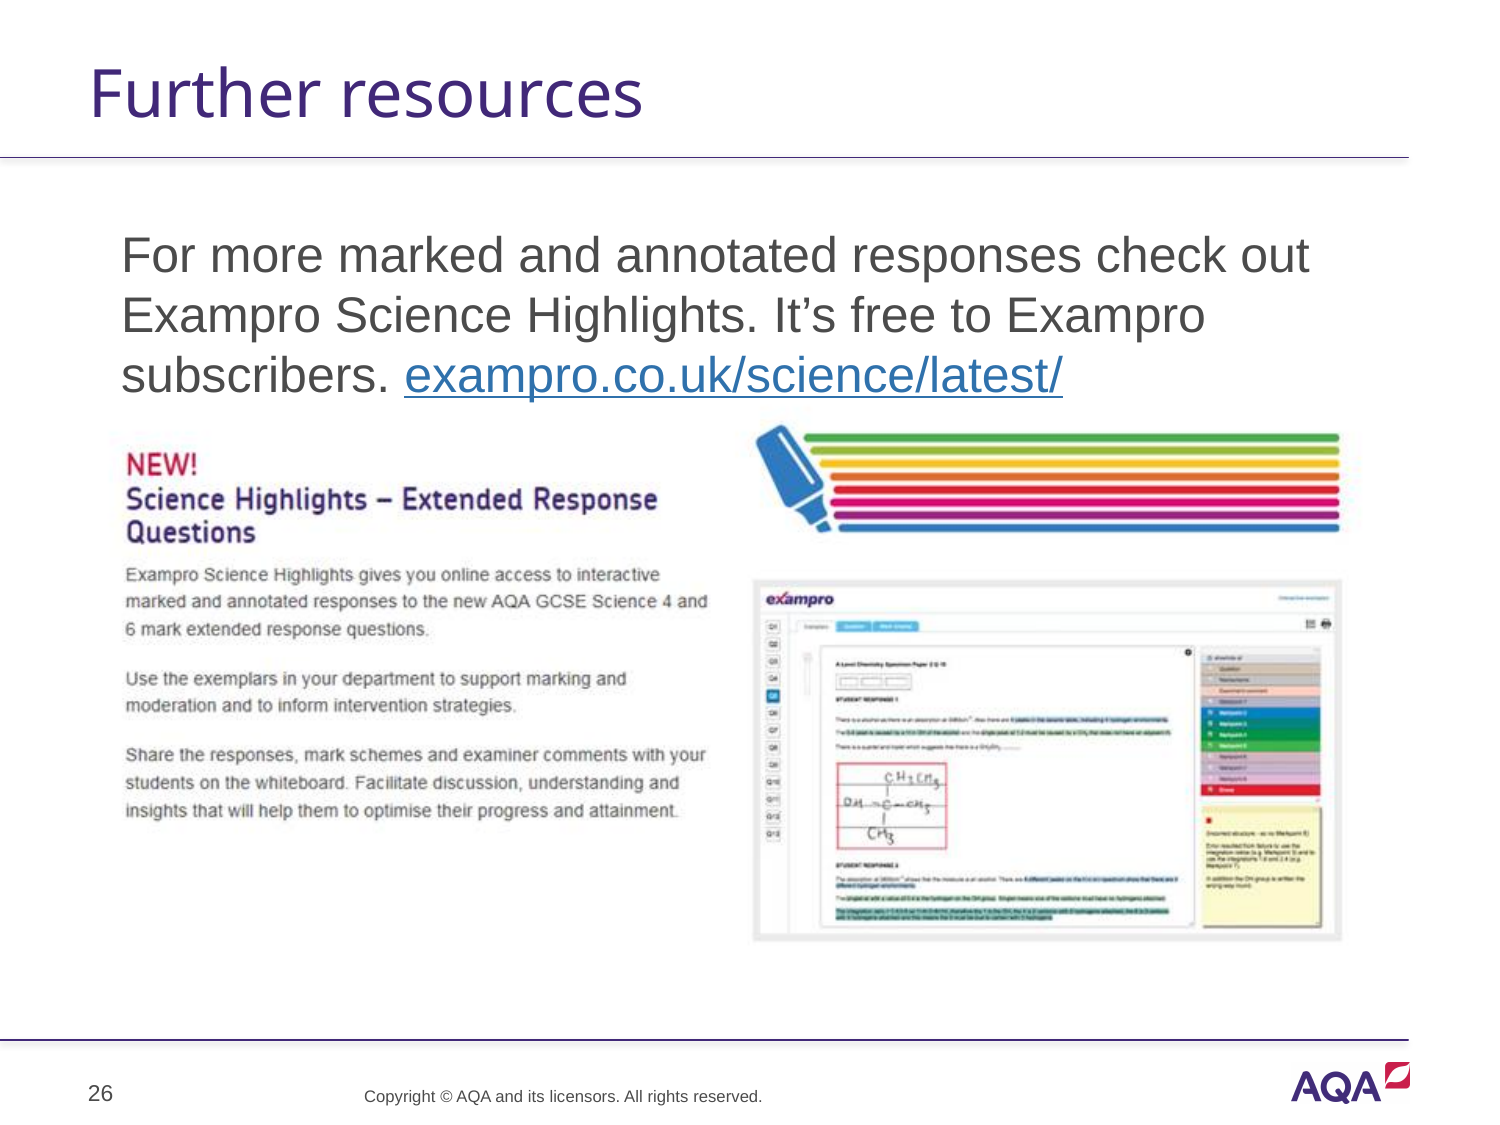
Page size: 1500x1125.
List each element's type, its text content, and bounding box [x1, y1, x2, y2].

slide_number 26 [72, 1062, 188, 1123]
picture [60, 382, 1441, 1029]
footer Copyright © AQA and its licensors. All rights reserved. [324, 1084, 764, 1124]
title Further resources [88, 72, 1409, 144]
text_box For more marked and annotated responses check out Exampro Science Highlights. It’s free to Exampro subscribers. exampro.co.uk/science/latest/ [106, 215, 1335, 381]
picture [1291, 1062, 1410, 1104]
